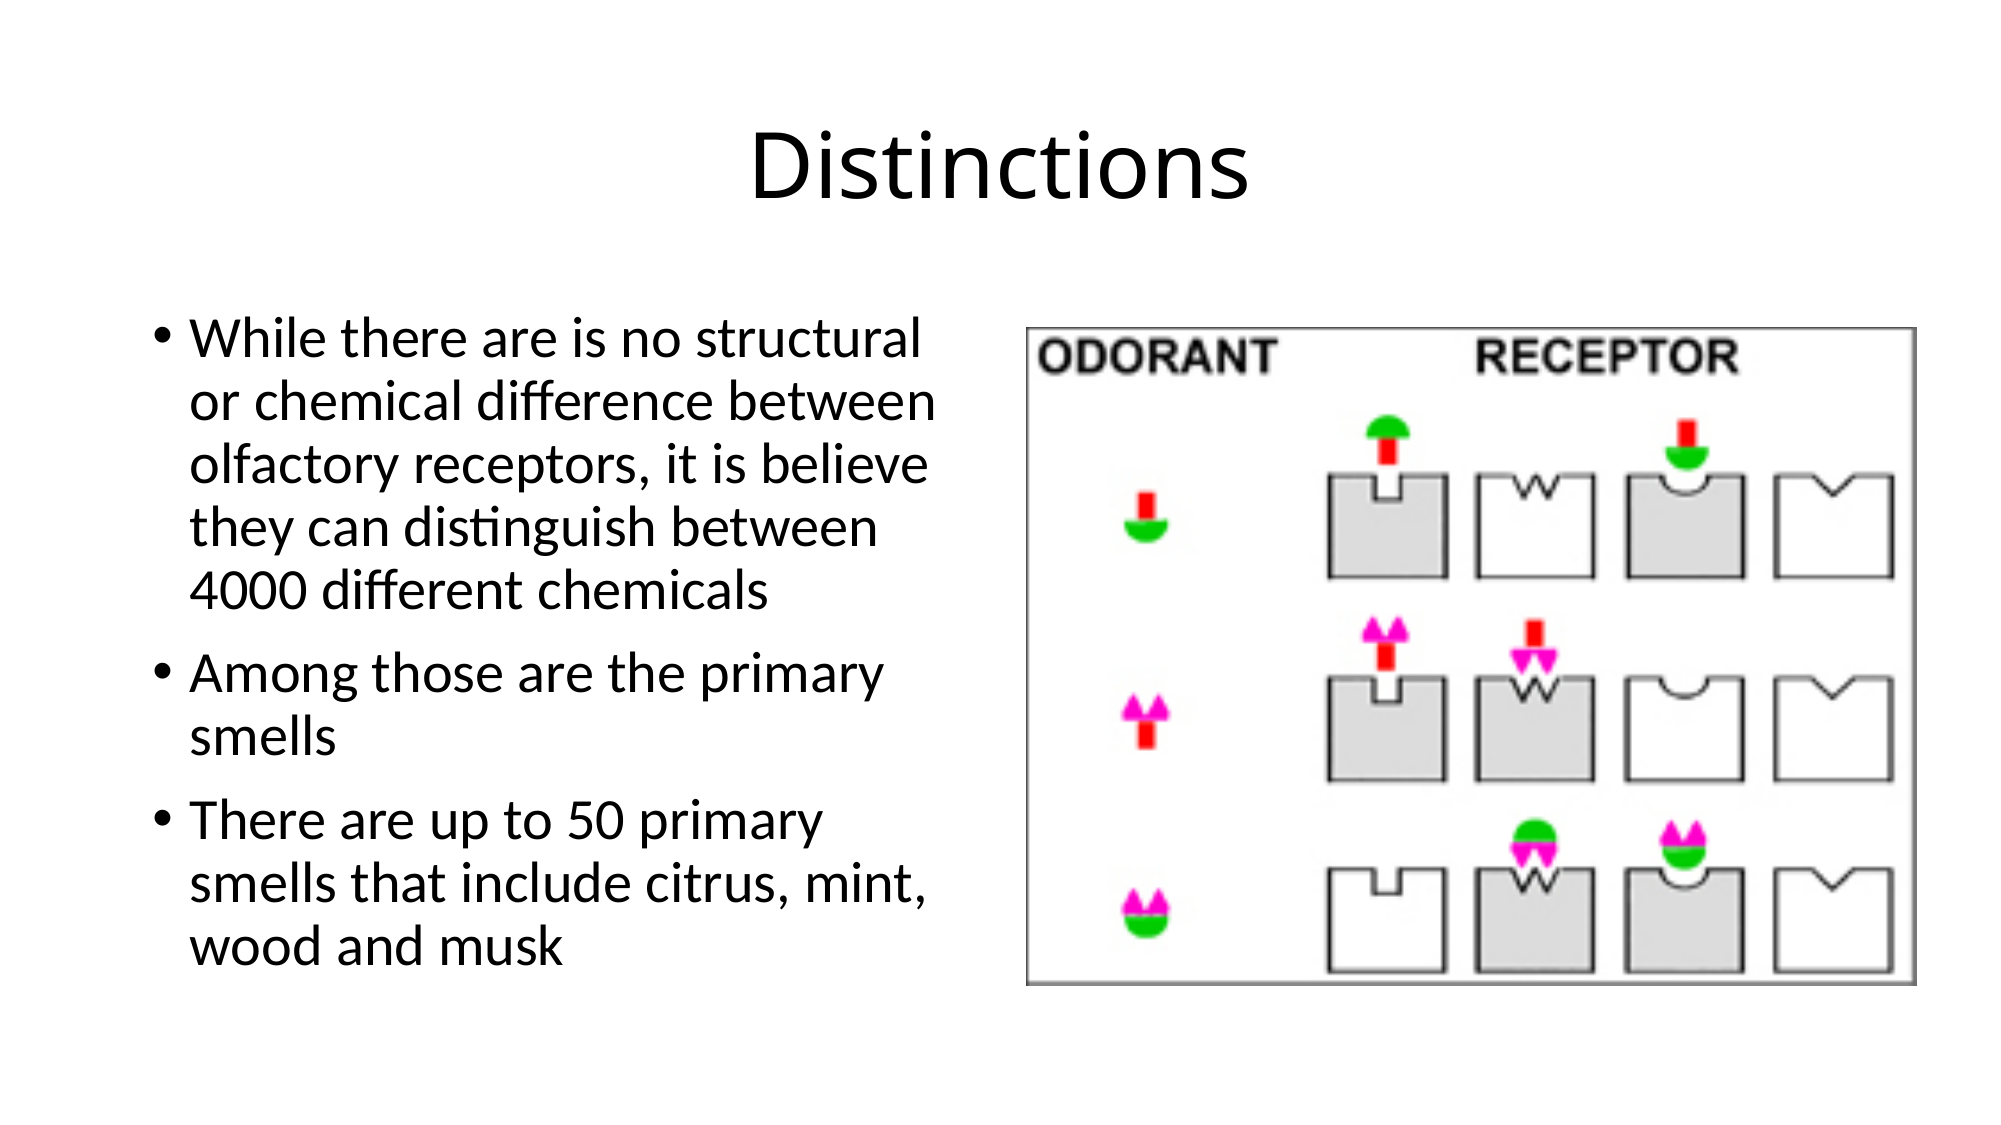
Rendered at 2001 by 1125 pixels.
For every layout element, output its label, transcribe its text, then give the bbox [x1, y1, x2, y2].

picture [1026, 327, 1917, 986]
title Distinctions [137, 59, 1863, 278]
list While there are is no structural or chemical difference between olfactory receptors, it is believe they can distinguish between 4000 different chemicals Among those are the primary smells There are up to 50 primary smells that include citrus, mint, wood and musk [137, 299, 988, 1014]
